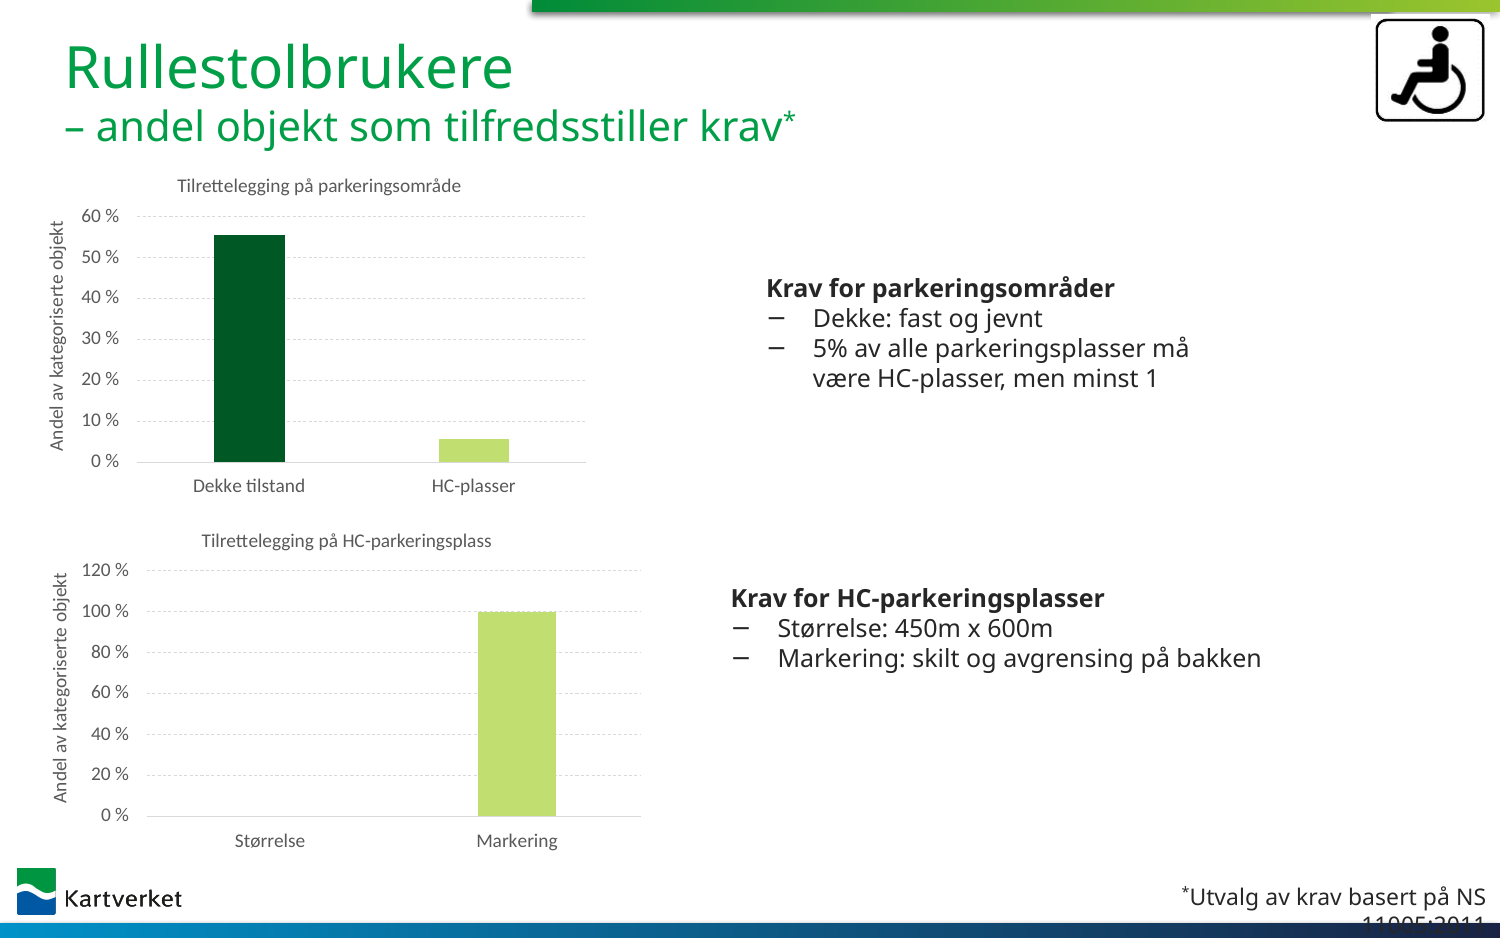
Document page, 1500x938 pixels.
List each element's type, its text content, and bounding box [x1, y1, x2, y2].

picture [41, 520, 652, 859]
text_box *Utvalg av krav basert på NS 11005:2011 [1068, 873, 1500, 938]
text_box Krav for parkeringsområder Dekke: fast og jevnt 5% av alle parkeringsplasser må være HC-plasser, men minst 1 [751, 264, 1232, 400]
text_box Krav for HC-parkeringsplasser Størrelse: 450m x 600m Markering: skilt og avgrensing på bakken [715, 574, 1278, 680]
picture [41, 166, 598, 505]
text_box Rullestolbrukere – andel objekt som tilfredsstiller krav* [49, 23, 1431, 158]
picture [1371, 13, 1491, 127]
